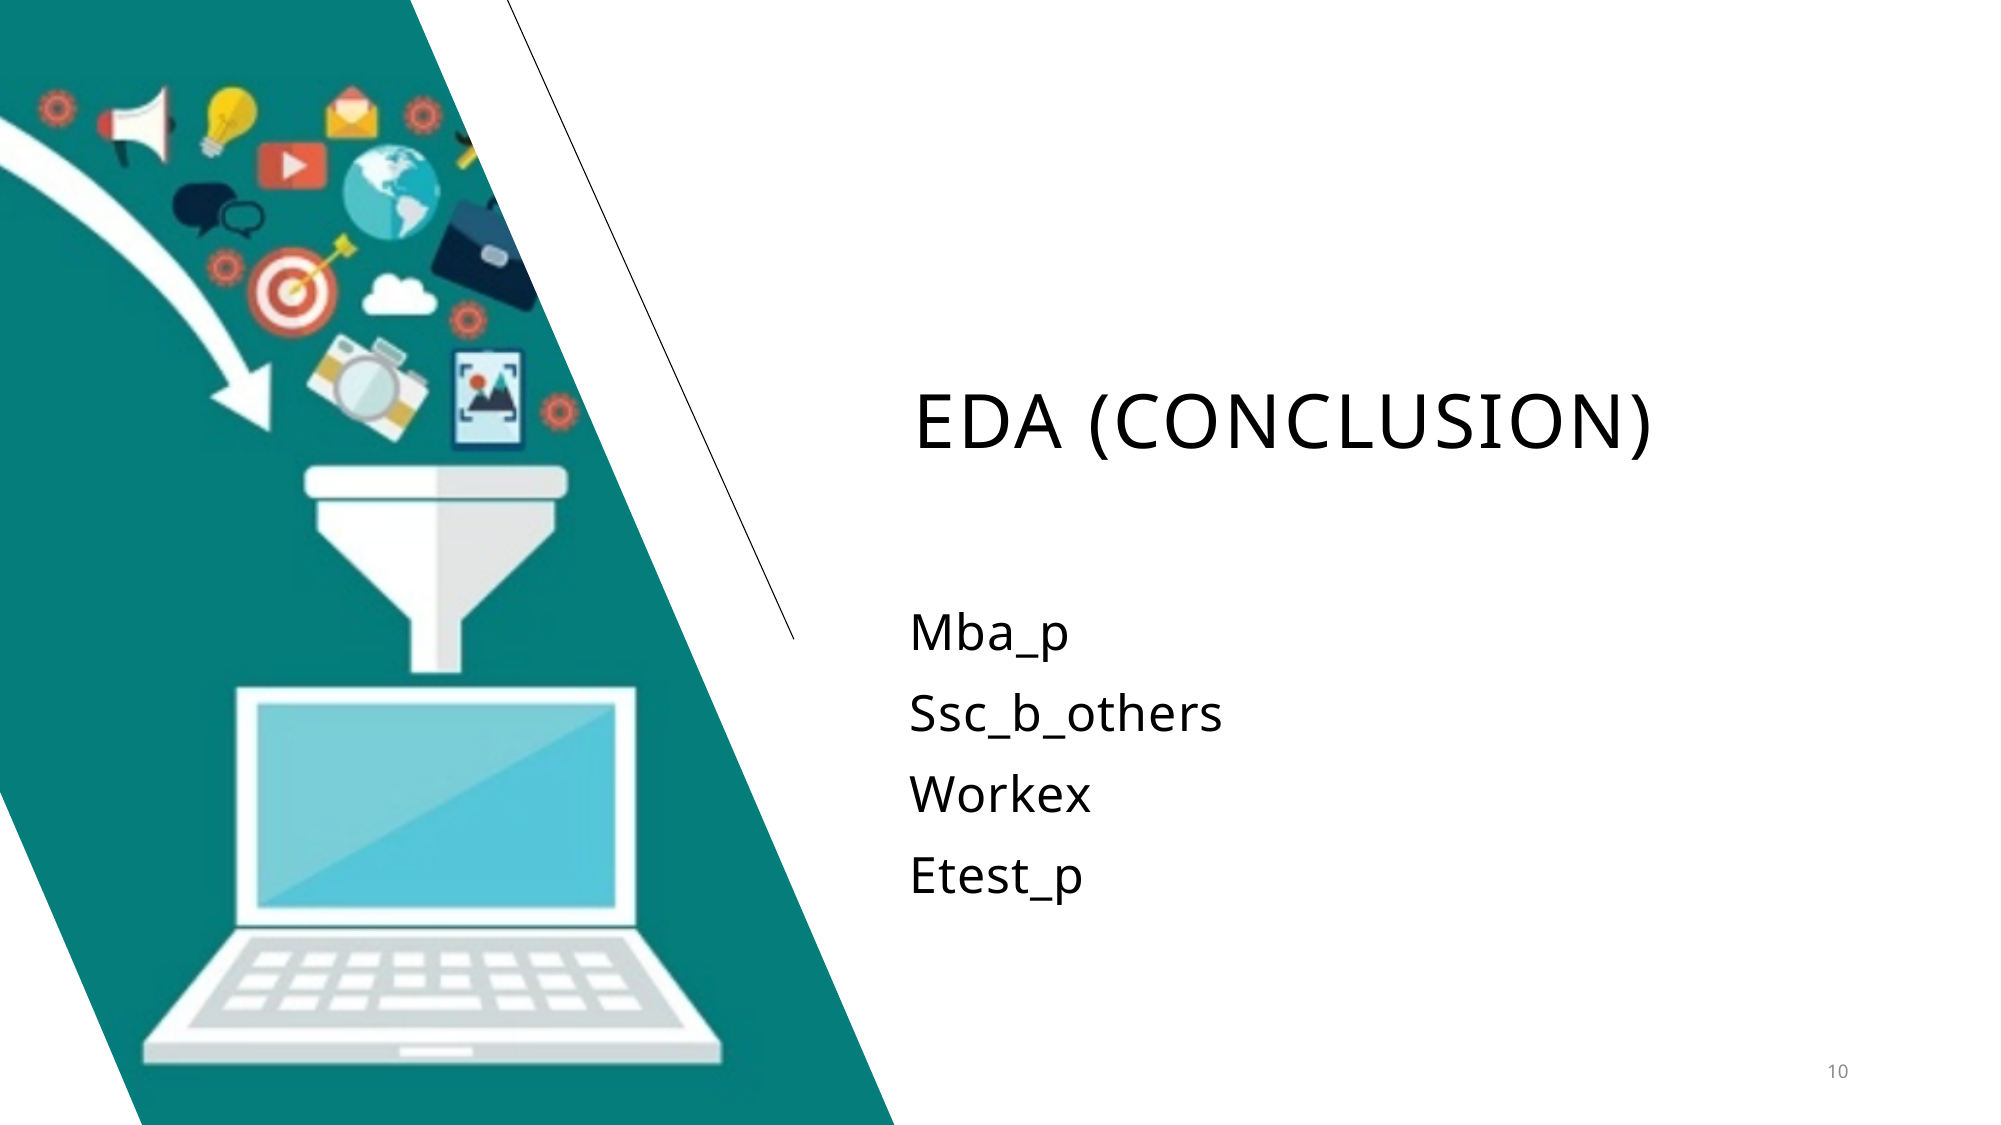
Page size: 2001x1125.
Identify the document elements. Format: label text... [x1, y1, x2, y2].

title EDA (conclusion) [898, 274, 1864, 472]
picture [0, 0, 895, 1125]
text_box Mba_p Ssc_b_others Workex Etest_p [895, 600, 1864, 1017]
slide_number 10 [1701, 1042, 1864, 1103]
